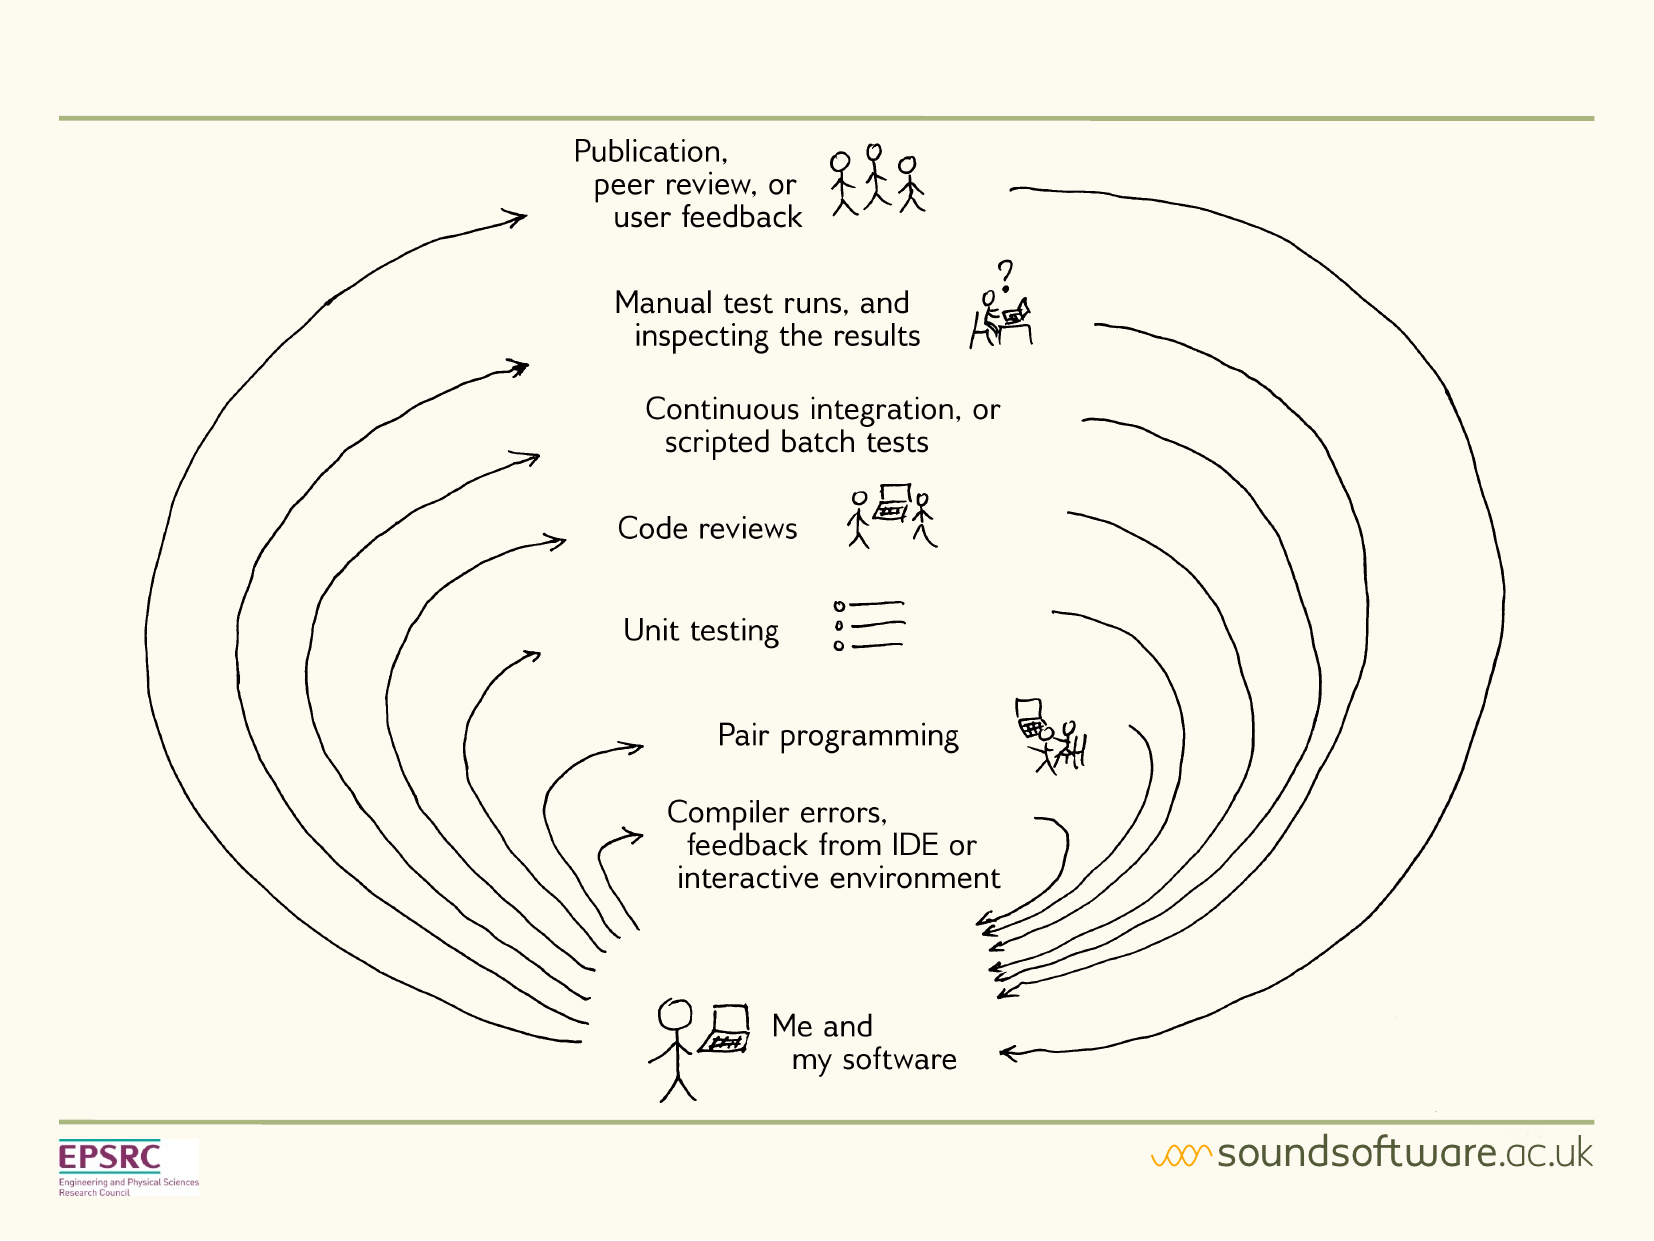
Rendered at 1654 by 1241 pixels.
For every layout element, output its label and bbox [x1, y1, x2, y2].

picture [109, 118, 1593, 1167]
picture [59, 1139, 199, 1196]
